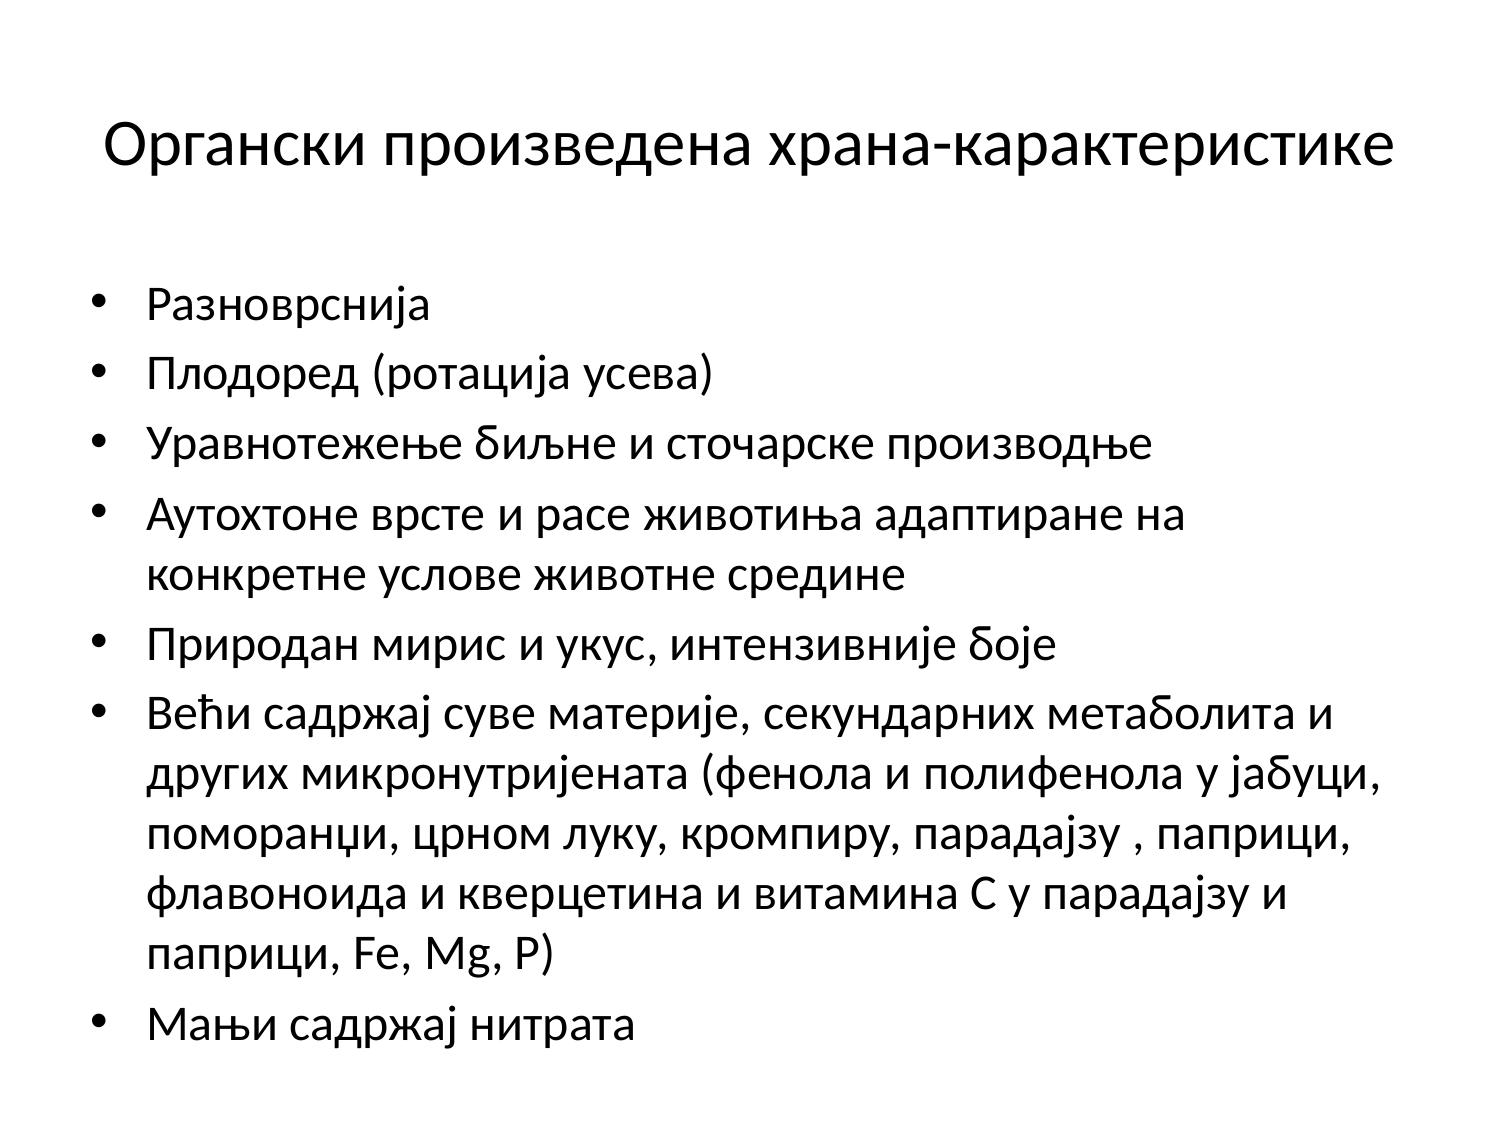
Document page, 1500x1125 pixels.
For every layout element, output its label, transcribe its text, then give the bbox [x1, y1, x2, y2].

title Органски произведена храна-карактеристике [74, 44, 1426, 233]
list Разноврснија Плодоред (ротација усева) Уравнотежење биљне и сточарске производње Аутохтоне врсте и расе животиња адаптиране на конкретне услове животне средине Природан мирис и укус, интензивније боје Већи садржај суве материје, секундарних метаболита и других микронутријената (фенола и полифенола у јабуци, поморанџи, црном луку, кромпиру, парадајзу , паприци, флавоноида и кверцетина и витамина С у парадајзу и паприци, Fe, Mg, P) Мањи садржај нитрата [74, 262, 1426, 1006]
